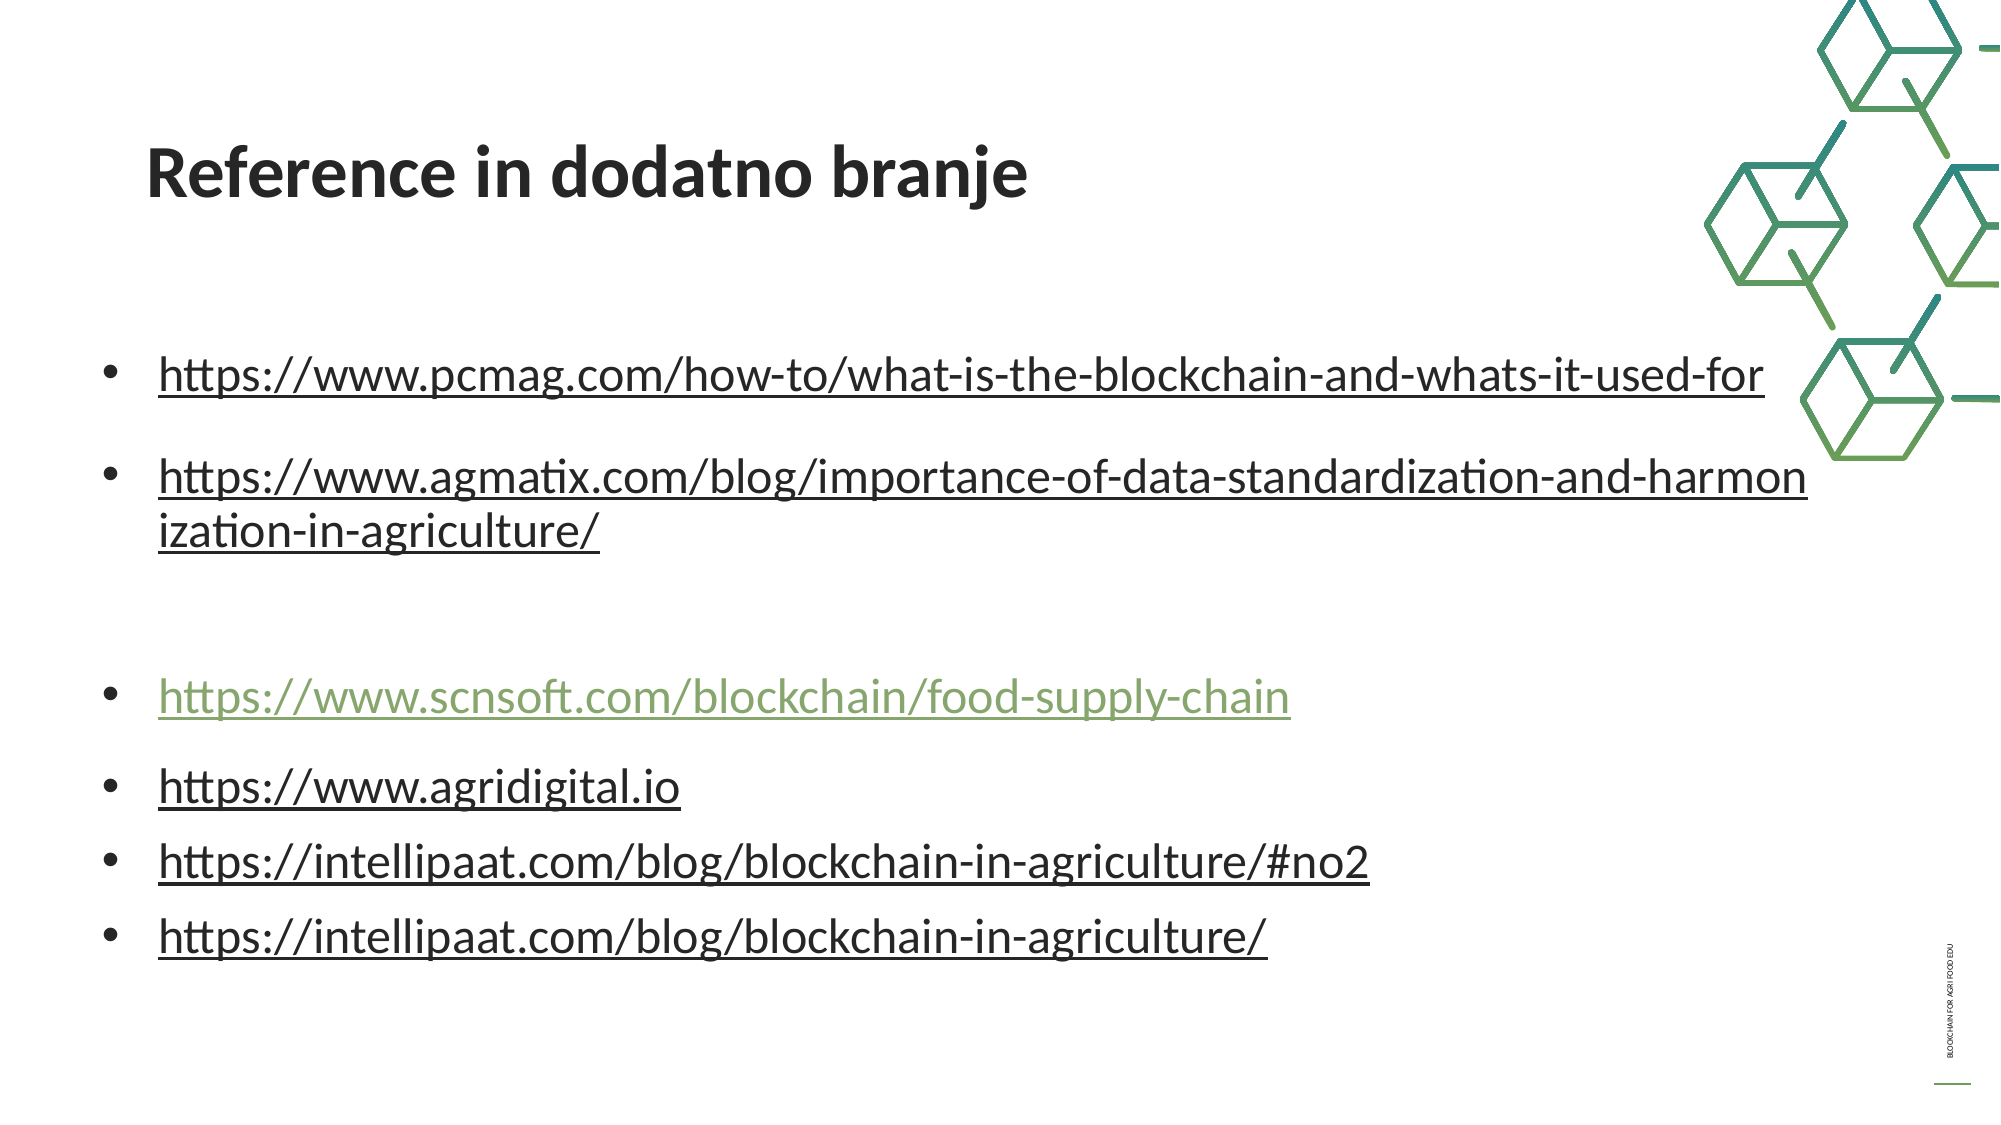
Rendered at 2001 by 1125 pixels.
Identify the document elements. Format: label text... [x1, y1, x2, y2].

list https://www.pcmag.com/how-to/what-is-the-blockchain-and-whats-it-used-for https://www.agmatix.com/blog/importance-of-data-standardization-and-harmonization-in-agriculture/ https://www.scnsoft.com/blockchain/food-supply-chain https://www.agridigital.io https://intellipaat.com/blog/blockchain-in-agriculture/#no2 https://intellipaat.com/blog/blockchain-in-agriculture/ [86, 329, 1825, 1100]
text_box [1703, 0, 2000, 462]
list Reference in dodatno branje [130, 124, 1698, 337]
